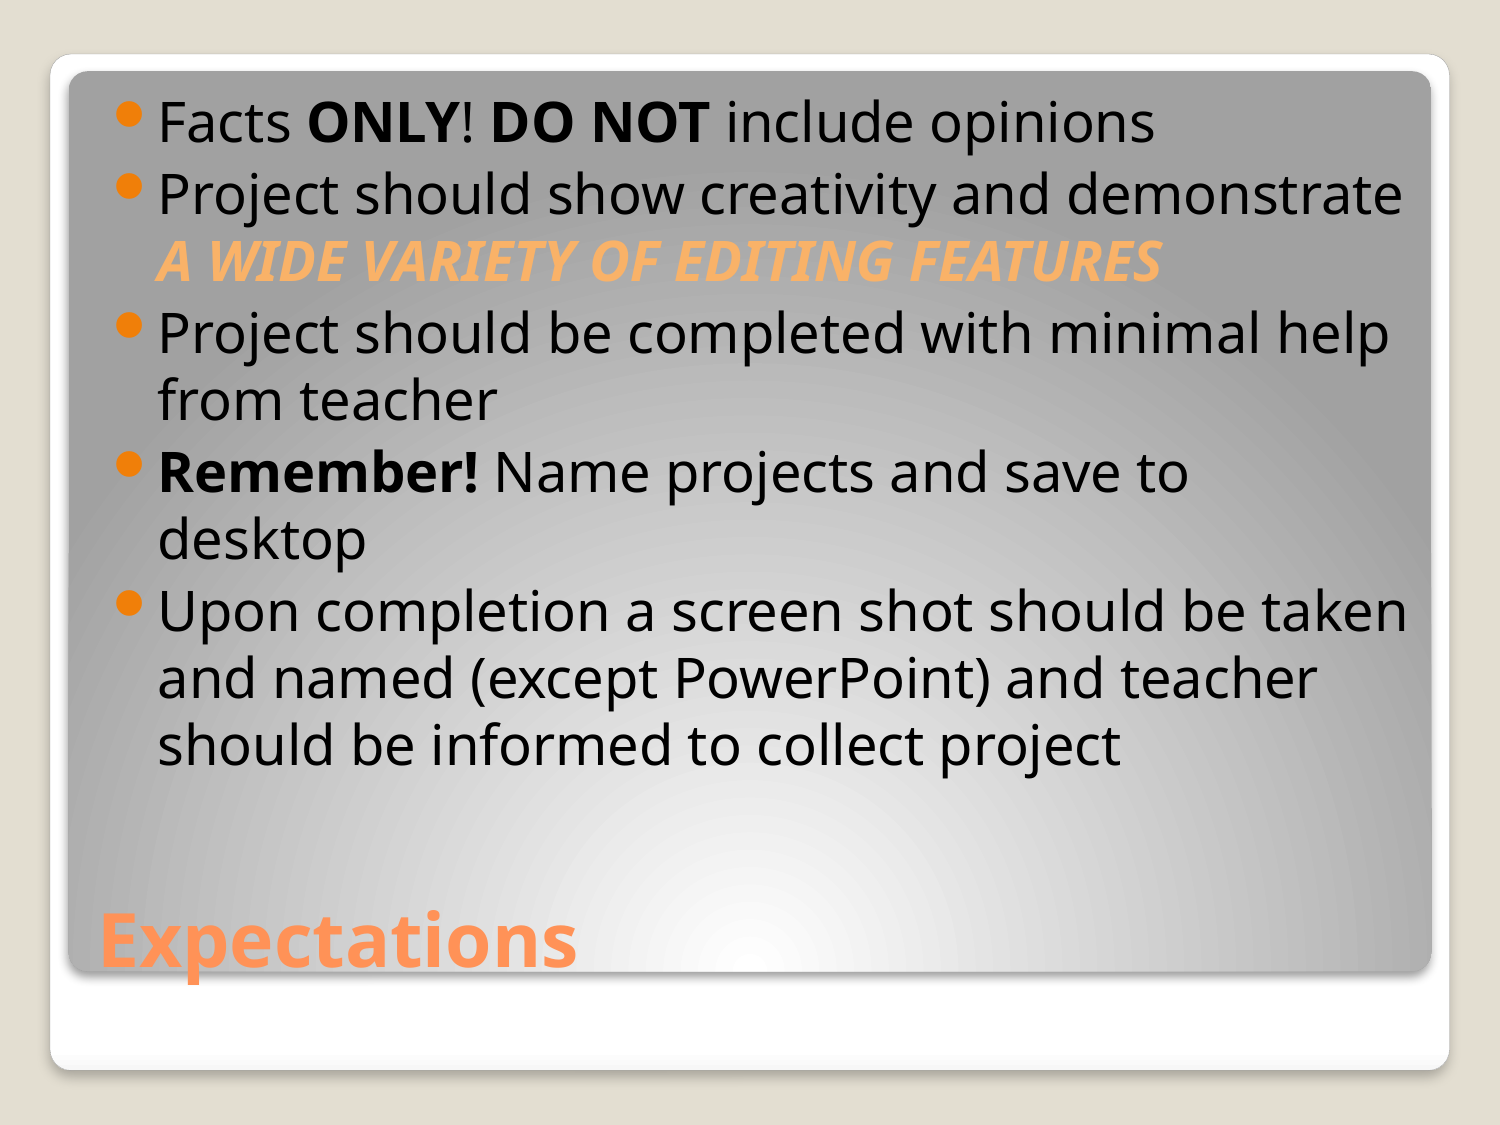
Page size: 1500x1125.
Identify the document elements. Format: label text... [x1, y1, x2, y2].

list Facts ONLY! DO NOT include opinions Project should show creativity and demonstrate a wide variety of editing features Project should be completed with minimal help from teacher Remember! Name projects and save to desktop Upon completion a screen shot should be taken and named (except PowerPoint) and teacher should be informed to collect project [82, 71, 1425, 859]
title Expectations [82, 859, 1425, 990]
